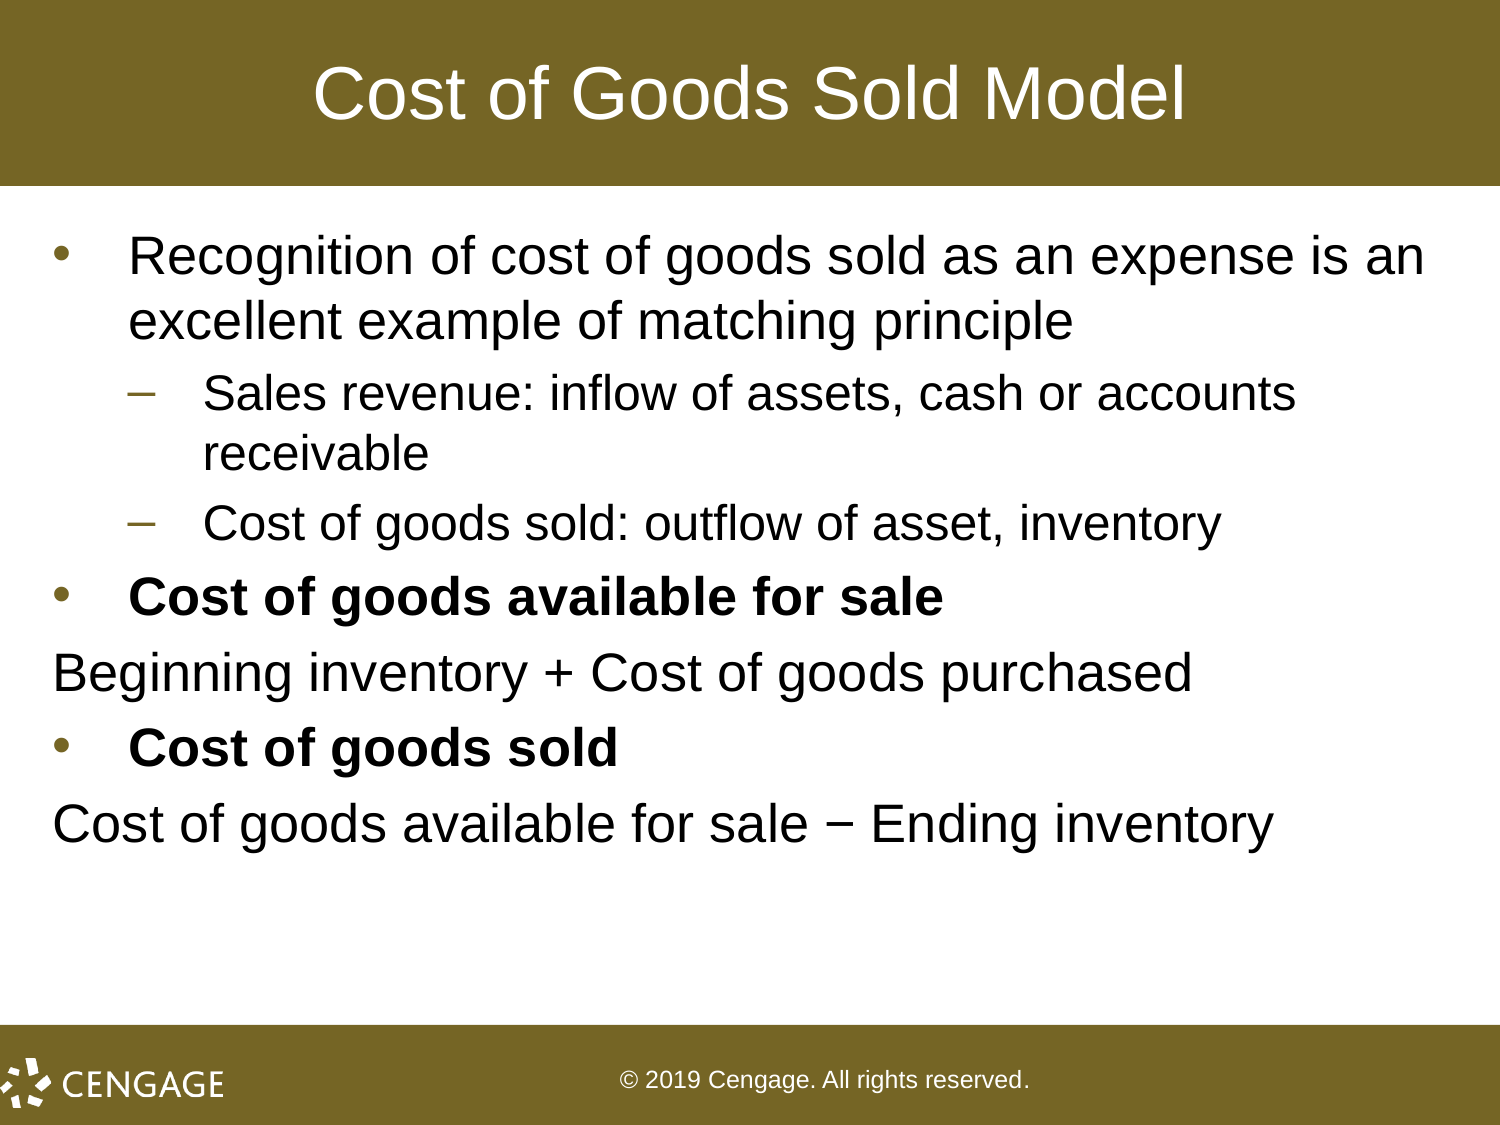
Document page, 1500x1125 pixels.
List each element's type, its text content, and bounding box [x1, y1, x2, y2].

title Cost of Goods Sold Model [7, 4, 1493, 175]
list Recognition of cost of goods sold as an expense is an excellent example of matching principle Sales revenue: inflow of assets, cash or accounts receivable Cost of goods sold: outflow of asset, inventory Cost of goods available for sale Beginning inventory + Cost of goods purchased Cost of goods sold Cost of goods available for sale − Ending inventory [37, 212, 1475, 1005]
picture [0, 1058, 223, 1108]
